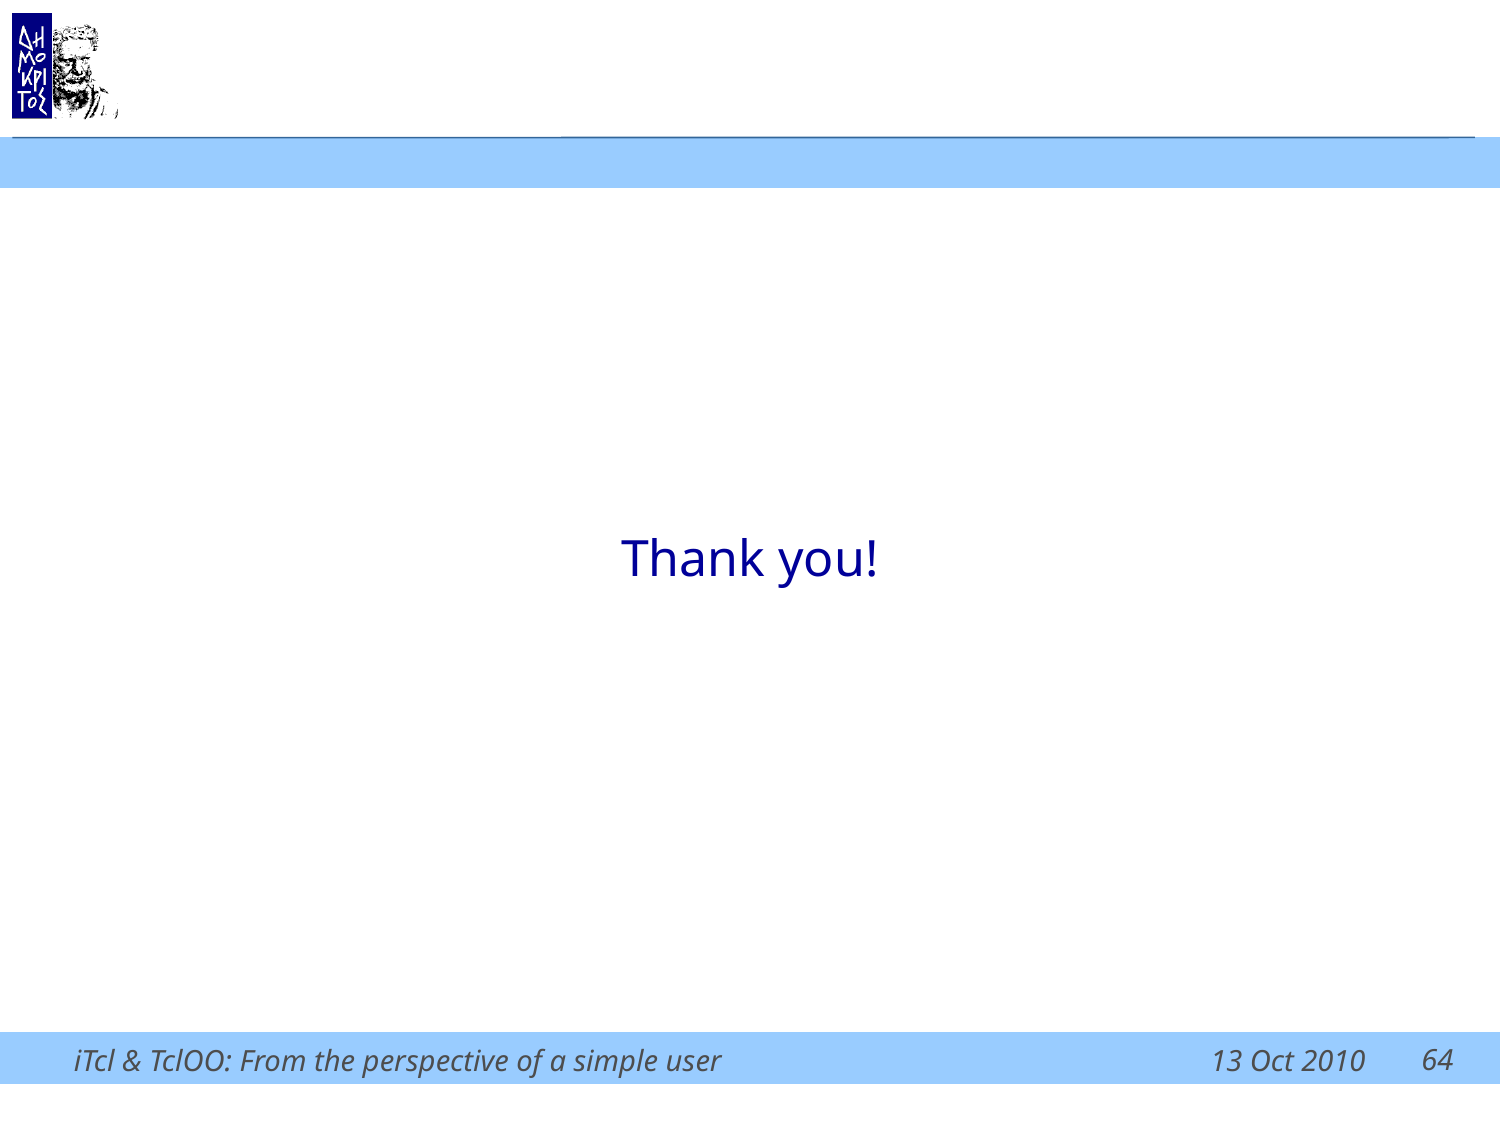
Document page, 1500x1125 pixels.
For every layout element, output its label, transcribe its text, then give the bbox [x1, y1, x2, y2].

footer iTcl & TclOO: From the perspective of a simple user [58, 1034, 1190, 1086]
slide_number 64 [1399, 1033, 1476, 1084]
picture [11, 13, 118, 120]
list Thank you! [62, 518, 1438, 607]
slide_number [1190, 1034, 1381, 1086]
